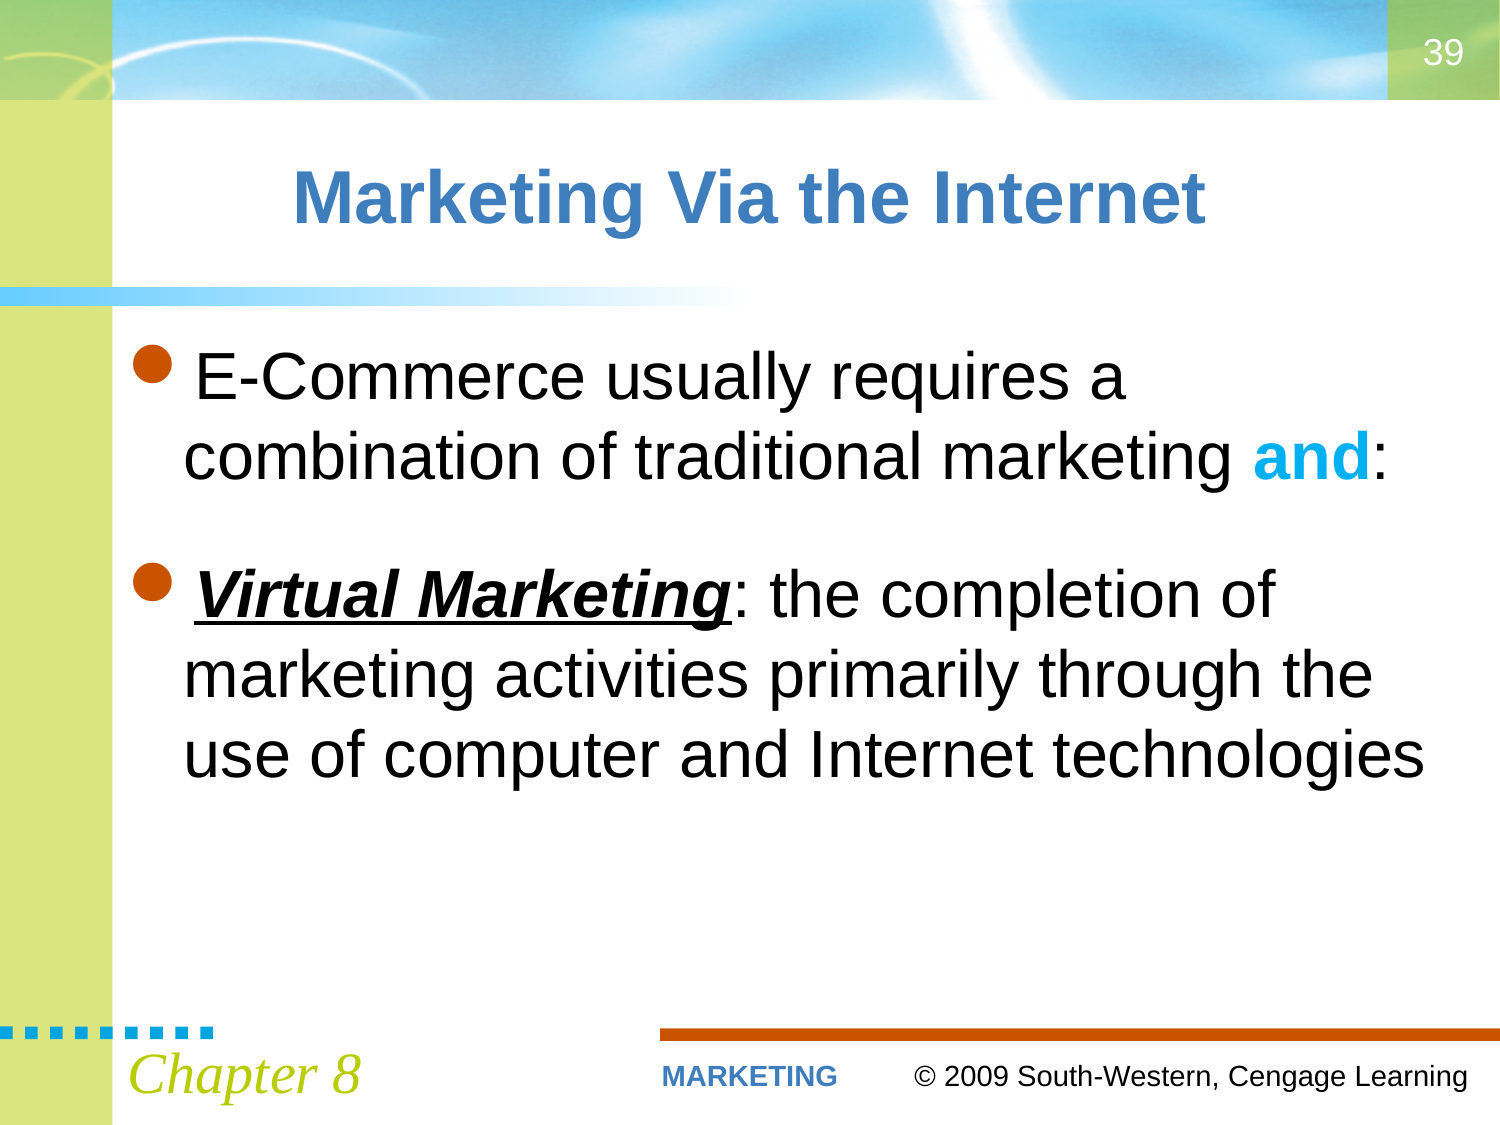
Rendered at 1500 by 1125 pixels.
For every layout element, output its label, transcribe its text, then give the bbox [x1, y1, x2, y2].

title Marketing Via the Internet [112, 99, 1388, 288]
slide_number 39 [1387, 0, 1500, 101]
footer Chapter 8 [112, 1012, 638, 1113]
list E-Commerce usually requires a combination of traditional marketing and: Virtual Marketing: the completion of marketing activities primarily through the use of computer and Internet technologies [112, 324, 1476, 1001]
